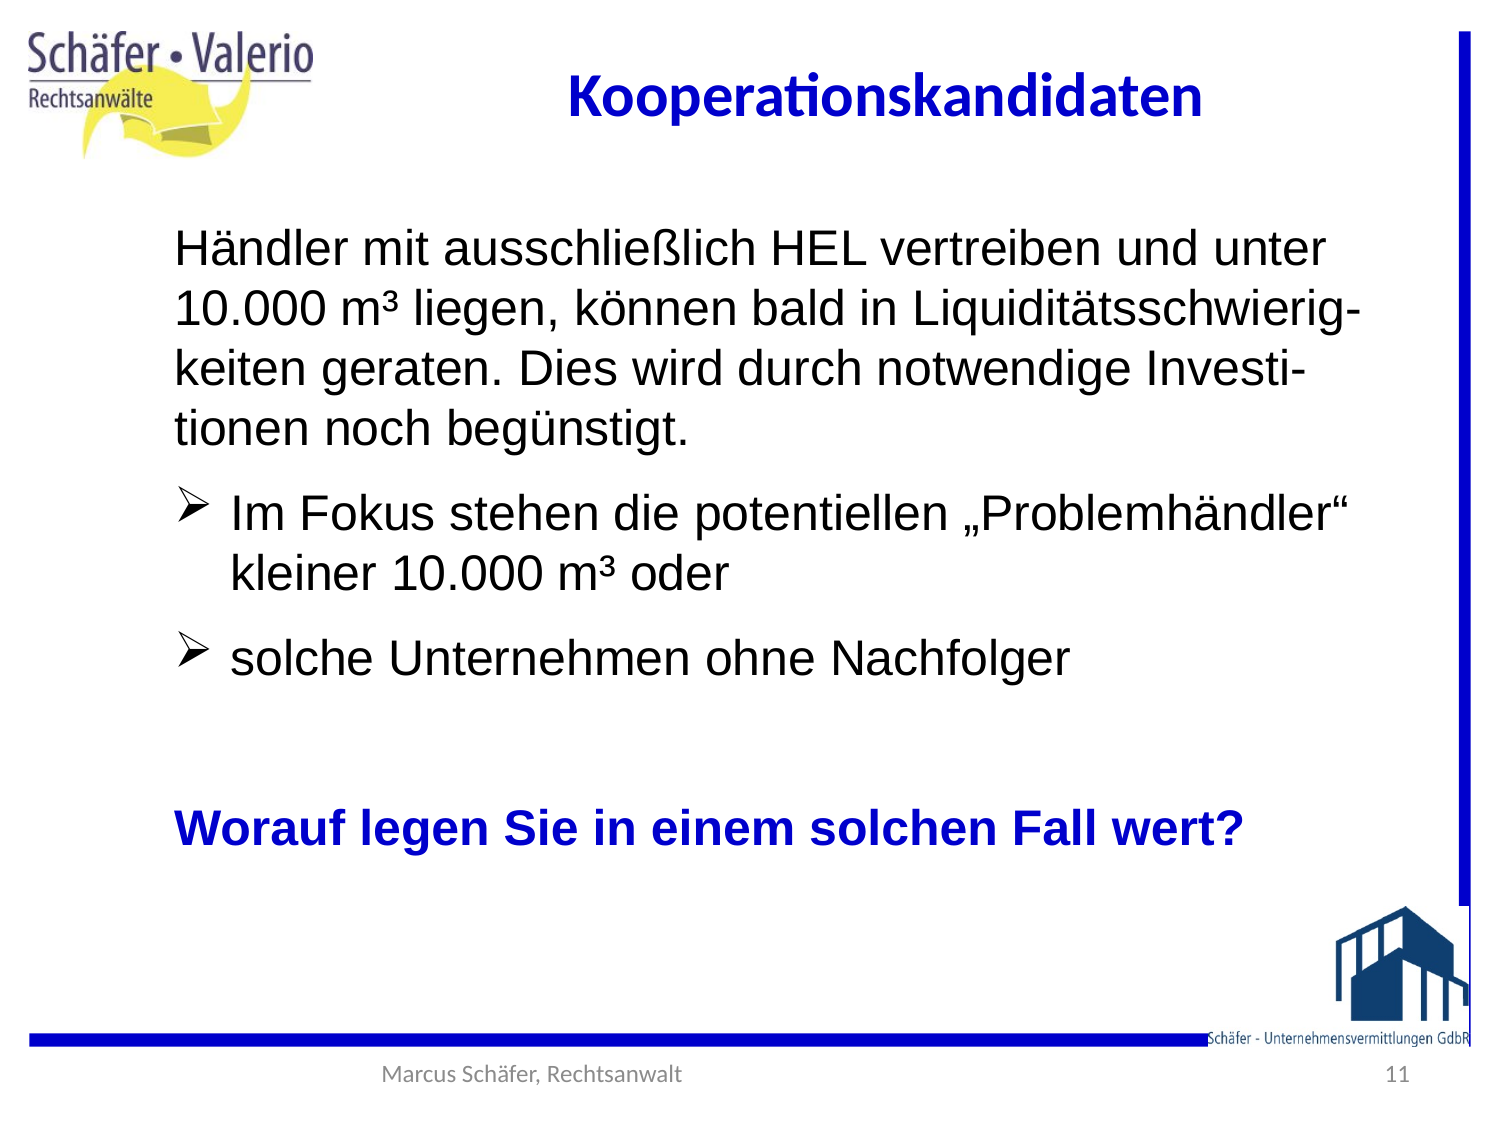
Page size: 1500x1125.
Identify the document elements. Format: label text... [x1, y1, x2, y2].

footer Marcus Schäfer, Rechtsanwalt [76, 1055, 988, 1103]
picture [1208, 905, 1470, 1048]
slide_number 11 [1074, 1055, 1425, 1103]
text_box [29, 31, 1471, 1048]
picture [28, 31, 314, 160]
